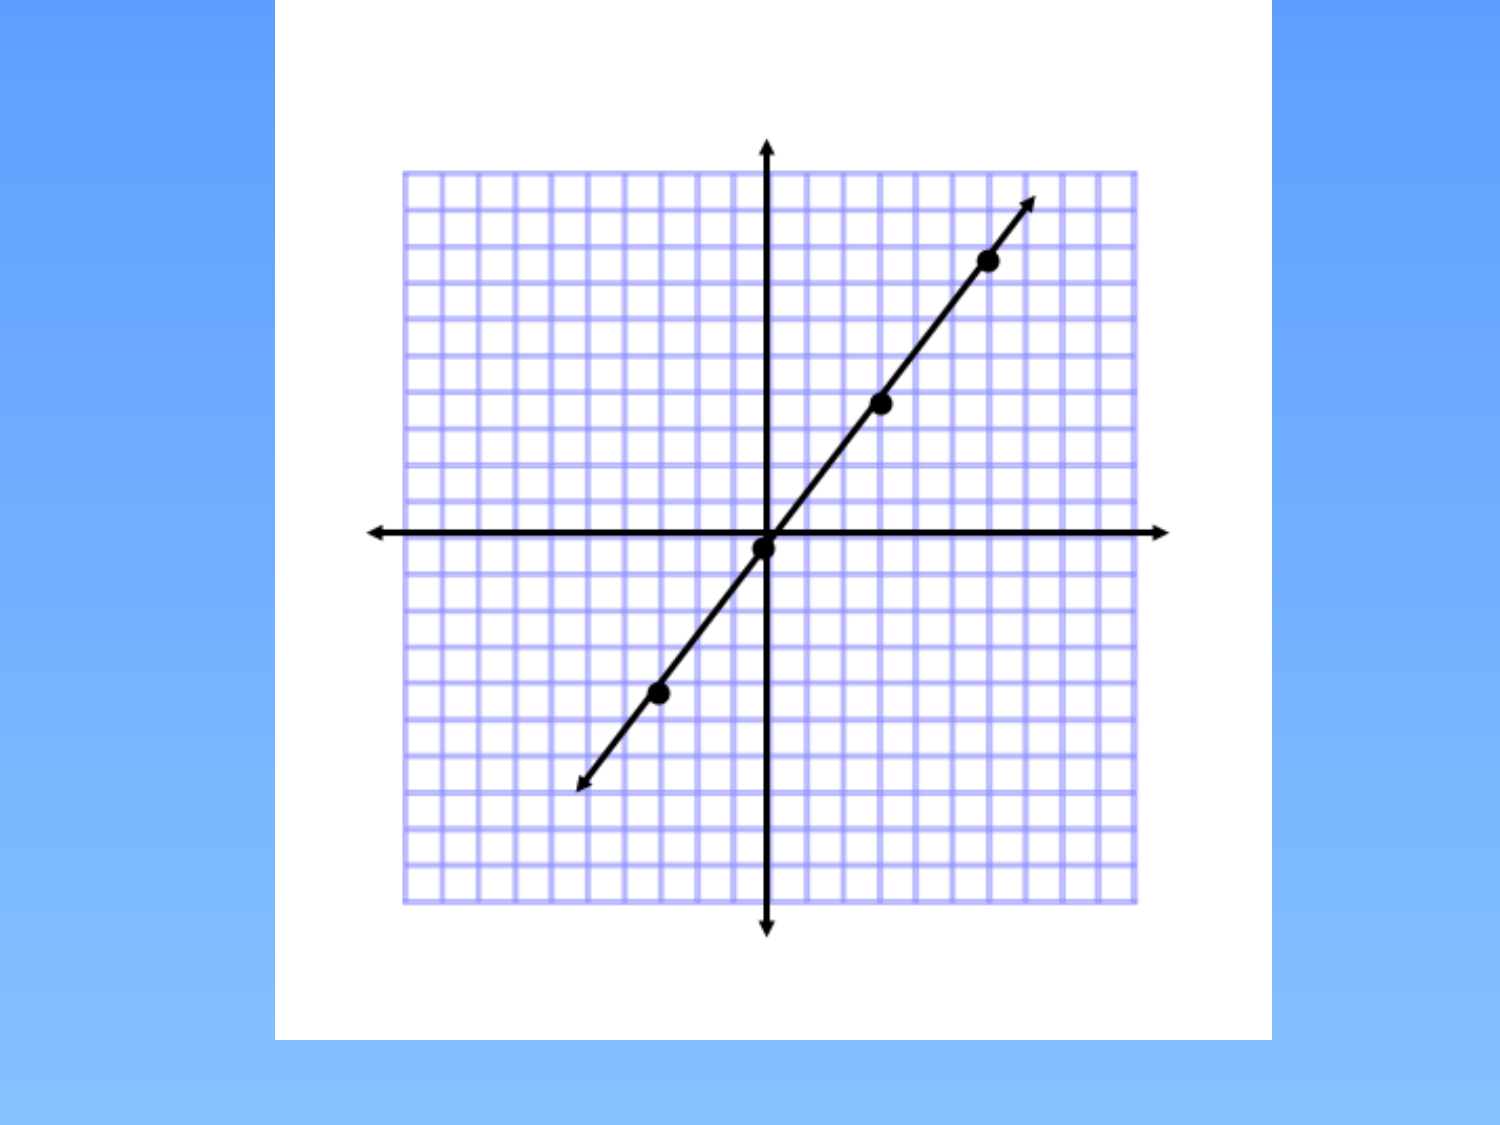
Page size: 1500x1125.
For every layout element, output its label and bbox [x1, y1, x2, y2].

picture [274, 0, 1272, 1041]
